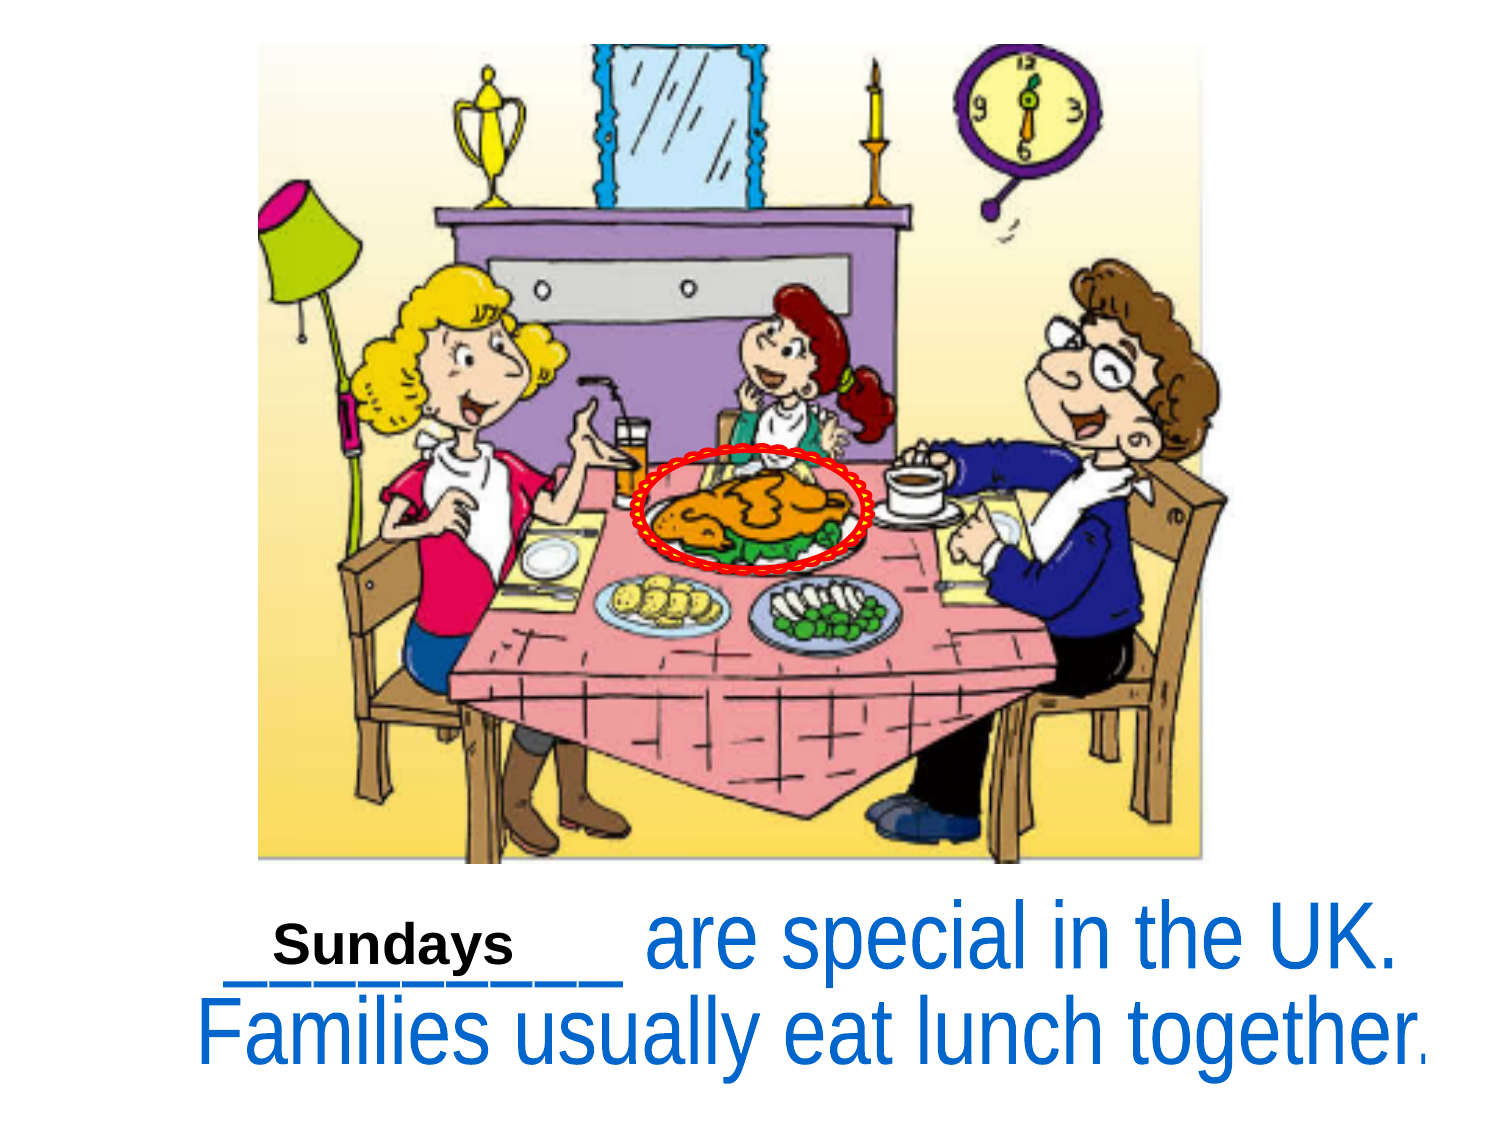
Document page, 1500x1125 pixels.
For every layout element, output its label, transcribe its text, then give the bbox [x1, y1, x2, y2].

text_box Sundays [258, 898, 565, 984]
picture [257, 44, 1234, 865]
